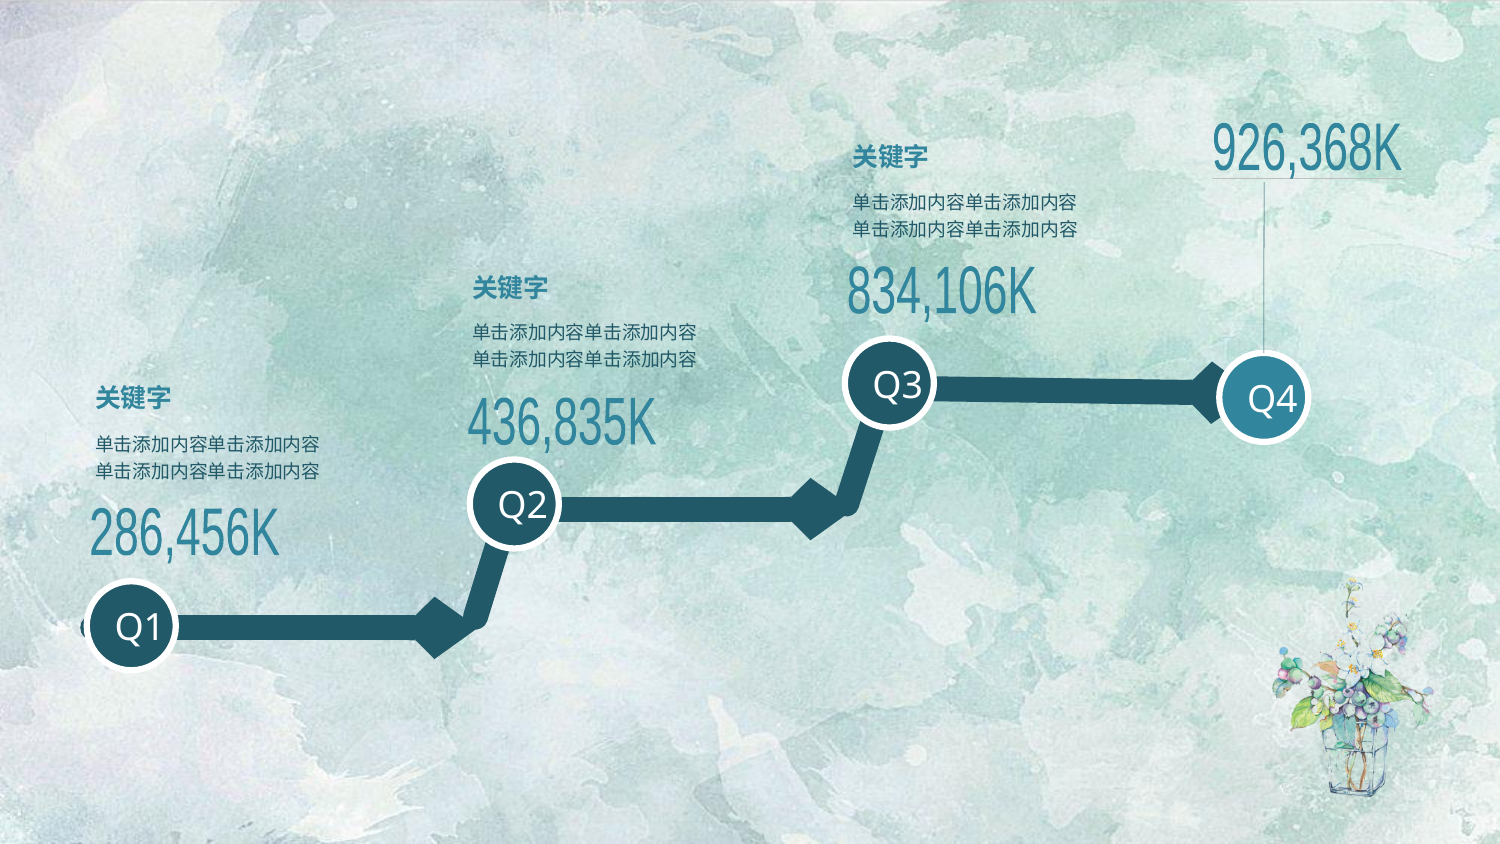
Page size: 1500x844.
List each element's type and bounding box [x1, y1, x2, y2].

picture [0, 0, 1500, 844]
text_box [80, 374, 417, 564]
text_box [837, 132, 1174, 323]
text_box [456, 263, 793, 336]
text_box [1213, 122, 1403, 354]
text_box [86, 338, 1309, 671]
